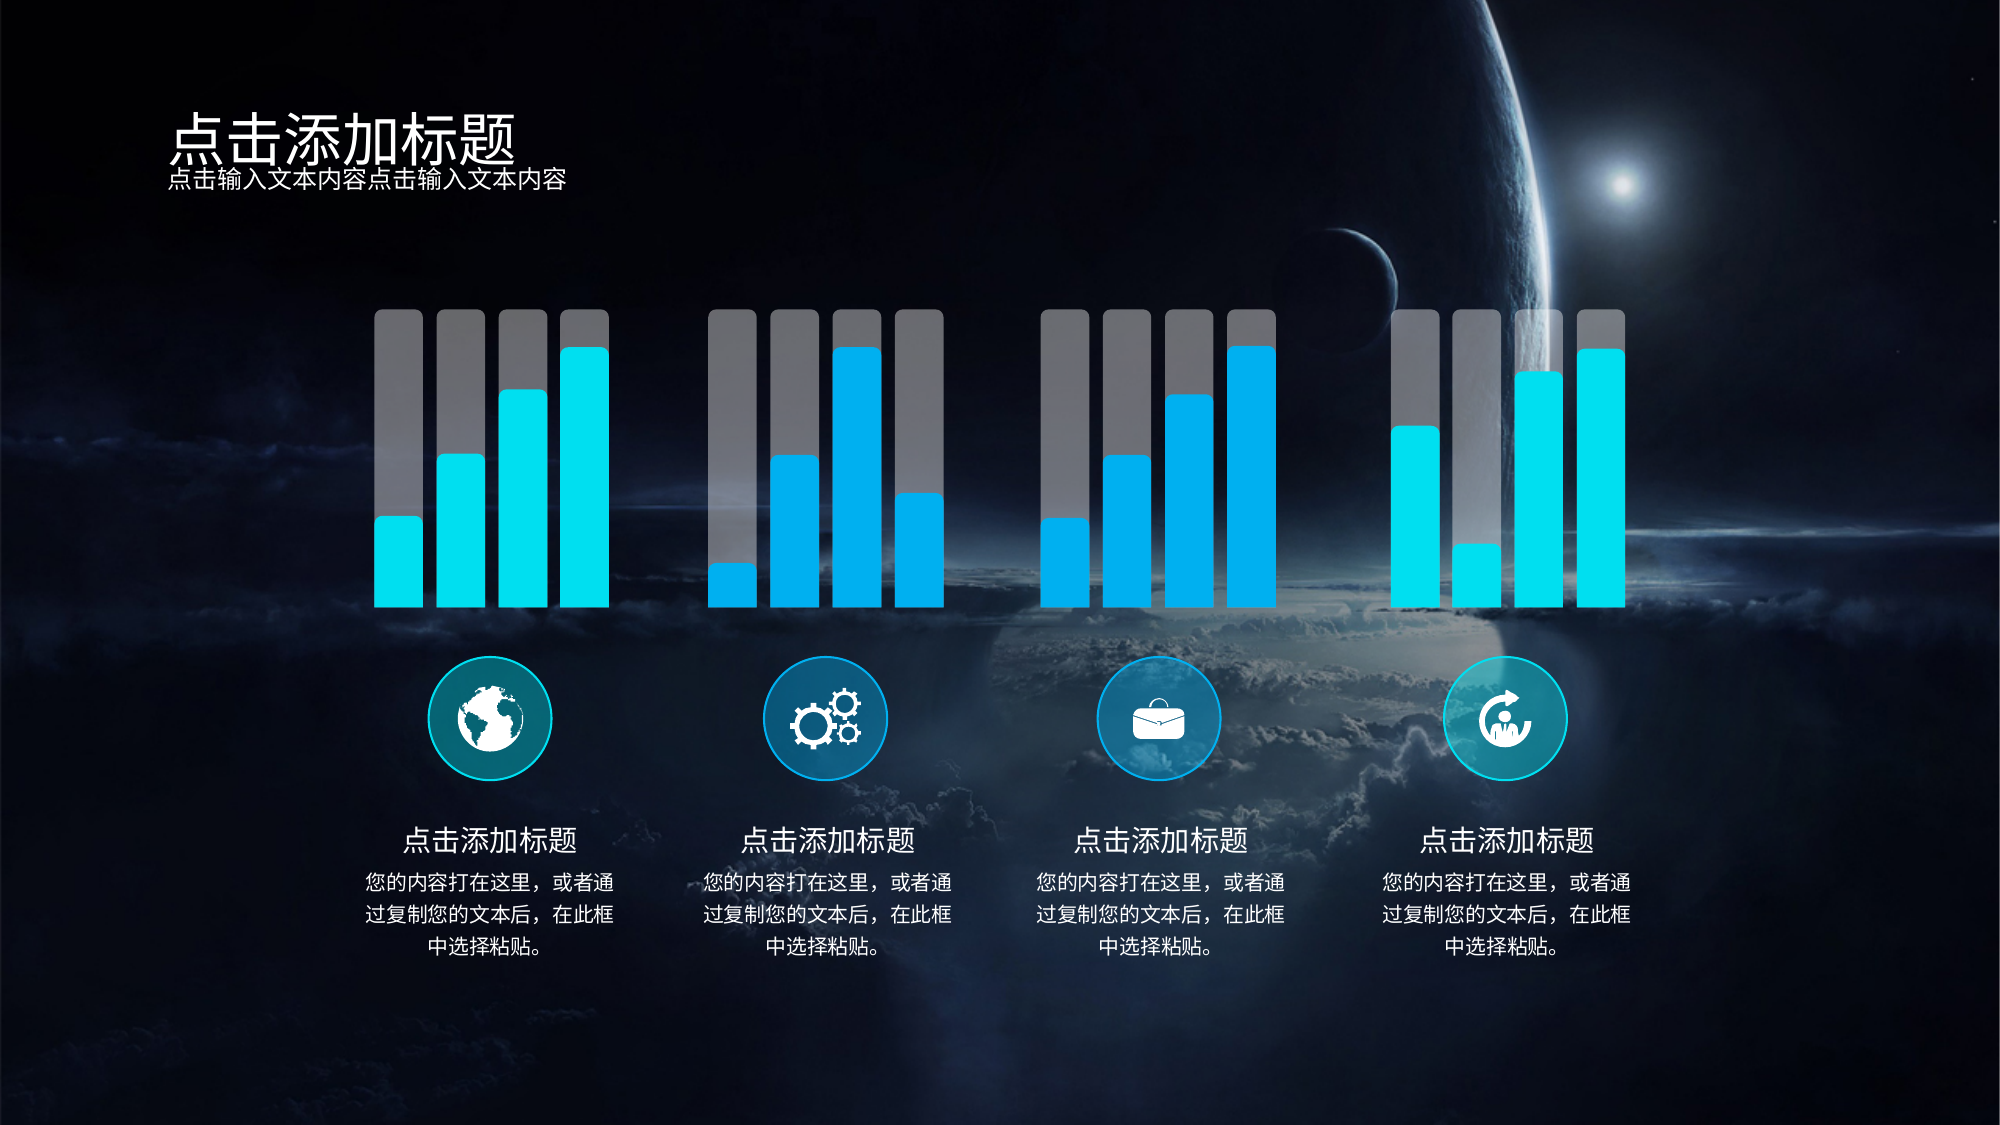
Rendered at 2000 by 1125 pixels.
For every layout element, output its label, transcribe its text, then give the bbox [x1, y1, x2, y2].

text_box [374, 309, 423, 520]
text_box [894, 309, 944, 499]
text_box 点击添加标题 [682, 804, 974, 858]
text_box [832, 309, 882, 353]
text_box [708, 562, 757, 608]
text_box [790, 687, 861, 750]
text_box [1452, 543, 1502, 608]
picture [0, 0, 2000, 1125]
text_box [1040, 517, 1090, 608]
text_box [1390, 425, 1440, 608]
text_box [1514, 309, 1563, 376]
text_box [436, 453, 486, 608]
text_box [457, 685, 524, 752]
text_box [560, 347, 609, 608]
text_box 您的内容打在这里，或者通过复制您的文本后，在此框中选择粘贴。 [1015, 858, 1307, 967]
text_box [498, 389, 548, 608]
text_box [1576, 309, 1626, 355]
text_box 点击添加标题 [1361, 804, 1653, 858]
text_box 您的内容打在这里，或者通过复制您的文本后，在此框中选择粘贴。 [344, 858, 636, 967]
text_box [770, 454, 820, 608]
text_box [1390, 309, 1440, 432]
text_box [1040, 309, 1090, 524]
text_box [1165, 309, 1214, 399]
text_box [1576, 348, 1626, 608]
text_box [894, 492, 944, 608]
text_box [374, 515, 423, 608]
text_box [498, 309, 548, 395]
text_box 点击添加标题 [152, 60, 532, 155]
text_box [763, 656, 888, 781]
text_box 点击添加标题 [344, 804, 636, 858]
text_box [1102, 454, 1152, 608]
text_box [1097, 656, 1221, 781]
text_box [1227, 309, 1276, 350]
text_box 点击添加标题 [1015, 804, 1307, 858]
text_box 您的内容打在这里，或者通过复制您的文本后，在此框中选择粘贴。 [1361, 858, 1653, 967]
text_box [1227, 345, 1276, 608]
text_box [1102, 309, 1152, 461]
text_box 您的内容打在这里，或者通过复制您的文本后，在此框中选择粘贴。 [682, 858, 974, 967]
text_box [436, 309, 486, 461]
text_box [1165, 394, 1214, 608]
text_box [1444, 656, 1567, 781]
text_box [560, 309, 609, 351]
text_box [832, 347, 882, 608]
text_box [1479, 689, 1532, 748]
text_box [1514, 371, 1563, 608]
text_box [770, 309, 820, 462]
text_box [1452, 309, 1502, 551]
text_box [1133, 698, 1185, 739]
text_box [708, 309, 757, 567]
text_box [428, 656, 552, 781]
text_box 点击输入文本内容点击输入文本内容 [152, 155, 583, 201]
